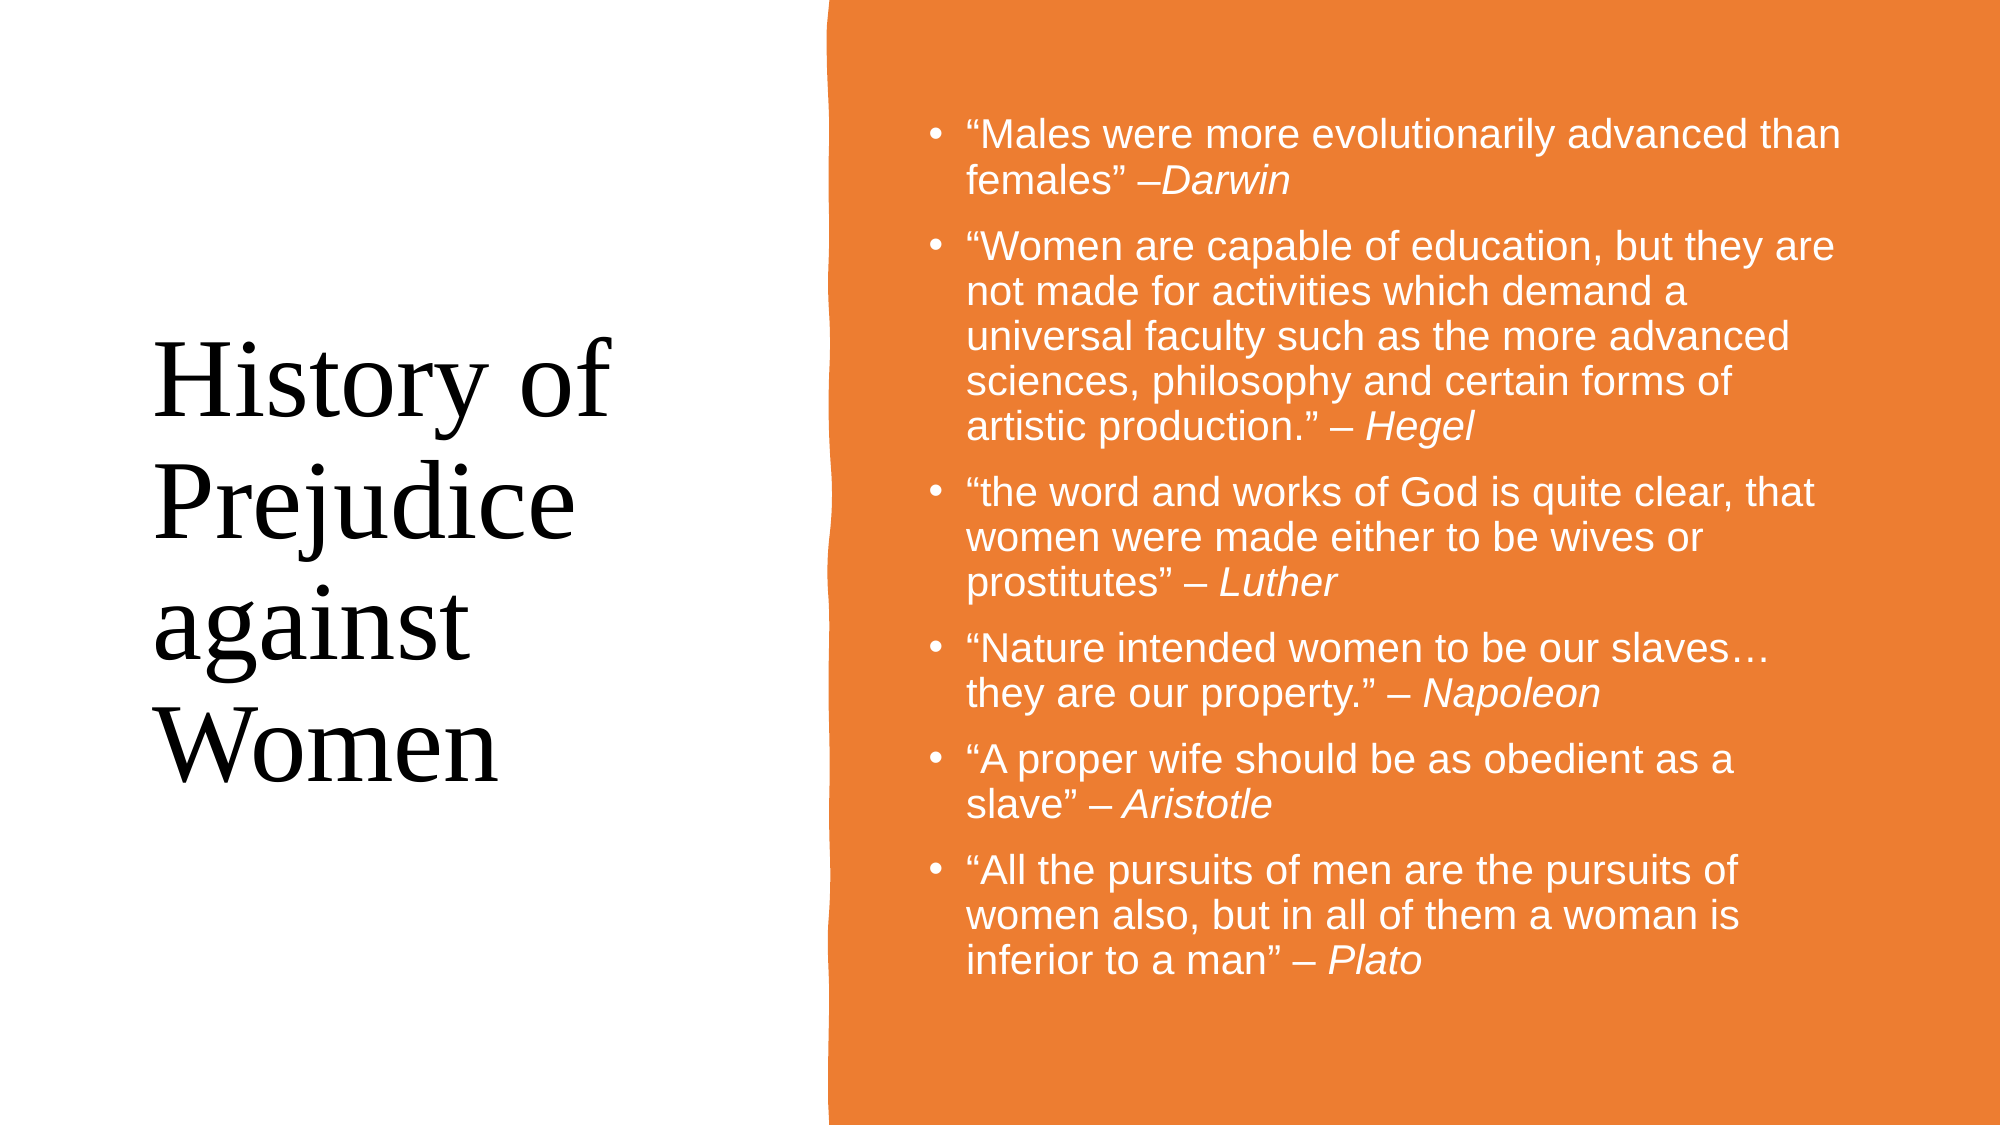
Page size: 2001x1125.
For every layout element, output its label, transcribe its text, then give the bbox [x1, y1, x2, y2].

text_box [0, 0, 830, 1125]
text_box [825, 0, 2000, 1125]
title History of Prejudice against Women [138, 105, 768, 1020]
list “Males were more evolutionarily advanced than females” –Darwin “Women are capable of education, but they are not made for activities which demand a universal faculty such as the more advanced sciences, philosophy and certain forms of artistic production.” – Hegel “the word and works of God is quite clear, that women were made either to be wives or prostitutes” – Luther “Nature intended women to be our slaves… they are our property.” – Napoleon “A proper wife should be as obedient as a slave” – Aristotle “All the pursuits of men are the pursuits of women also, but in all of them a woman is inferior to a man” – Plato [913, 105, 1863, 1020]
